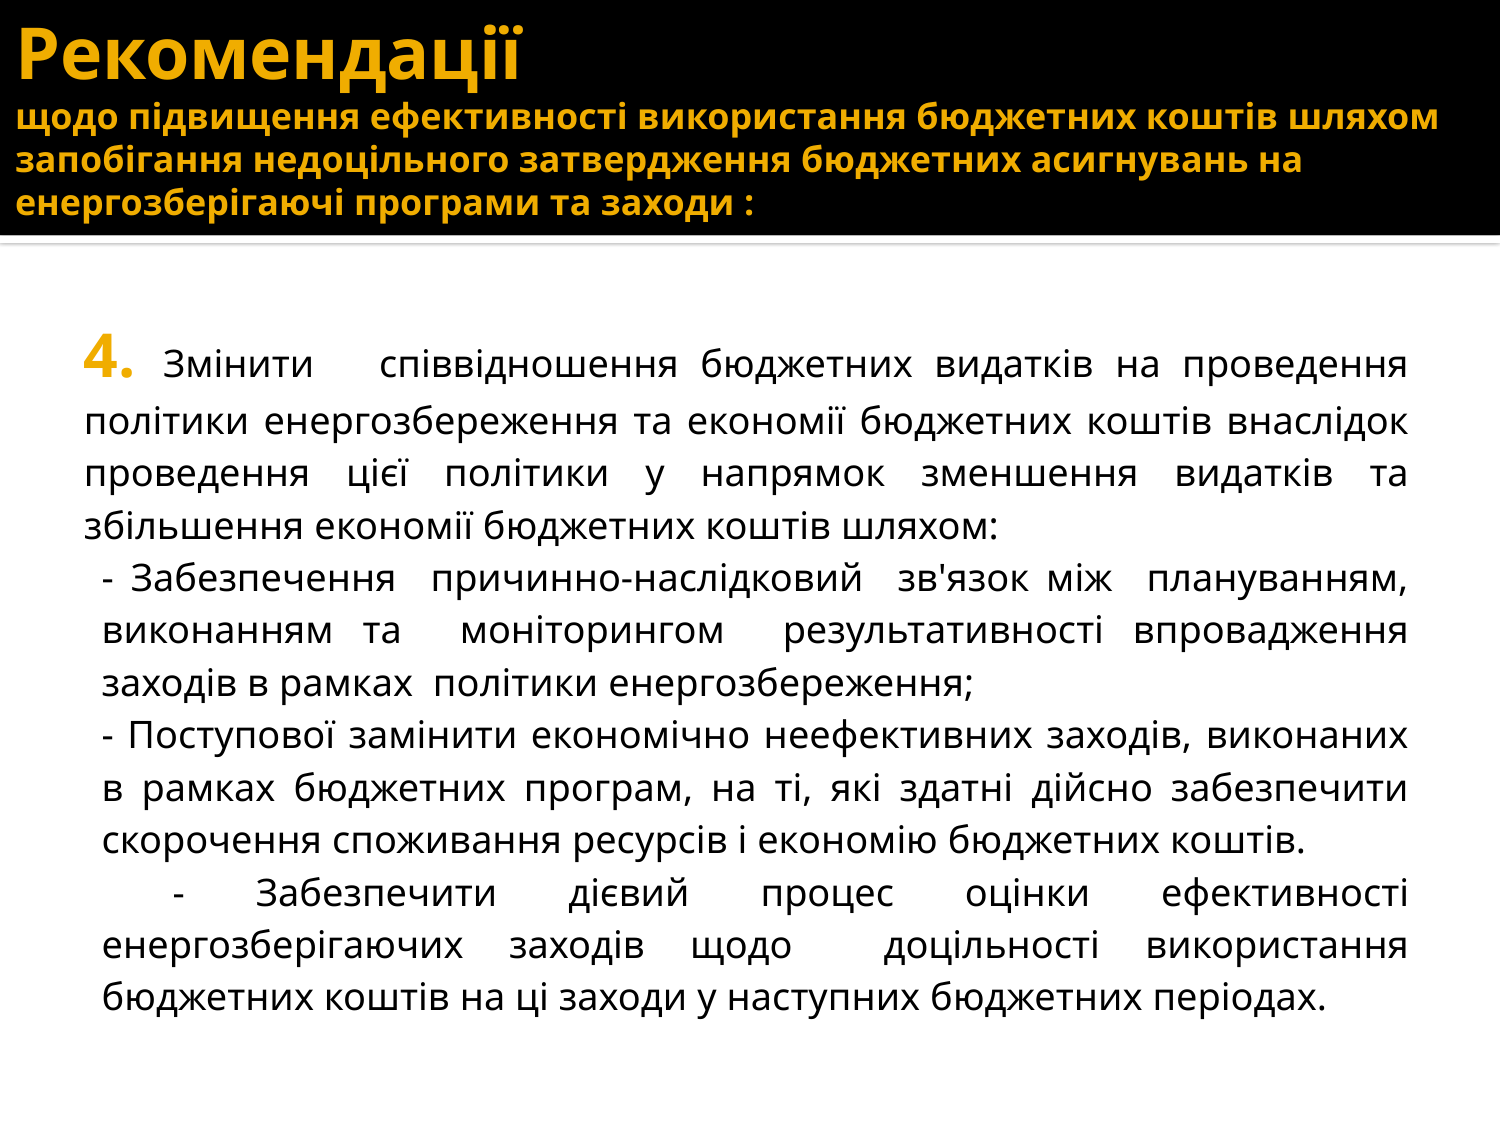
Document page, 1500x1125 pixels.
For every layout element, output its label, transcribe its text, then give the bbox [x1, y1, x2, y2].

title Рекомендації щодо підвищення ефективності використання бюджетних коштів шляхом запобігання недоцільного затвердження бюджетних асигнувань на енергозберігаючі програми та заходи : [0, 0, 1500, 231]
list 4. Змінити співвідношення бюджетних видатків на проведення політики енергозбереження та економії бюджетних коштів внаслідок проведення цієї політики у напрямок зменшення видатків та збільшення економії бюджетних коштів шляхом: - Забезпечення причинно-наслідковий зв'язок між плануванням, виконанням та моніторингом результативності впровадження заходів в рамках політики енергозбереження; - Поступової замінити економічно неефективних заходів, виконаних в рамках бюджетних програм, на ті, які здатні дійсно забезпечити скорочення споживання ресурсів і економію бюджетних коштів. - Забезпечити дієвий процес оцінки ефективності енергозберігаючих заходів щодо доцільності використання бюджетних коштів на ці заходи у наступних бюджетних періодах. [75, 291, 1425, 1050]
